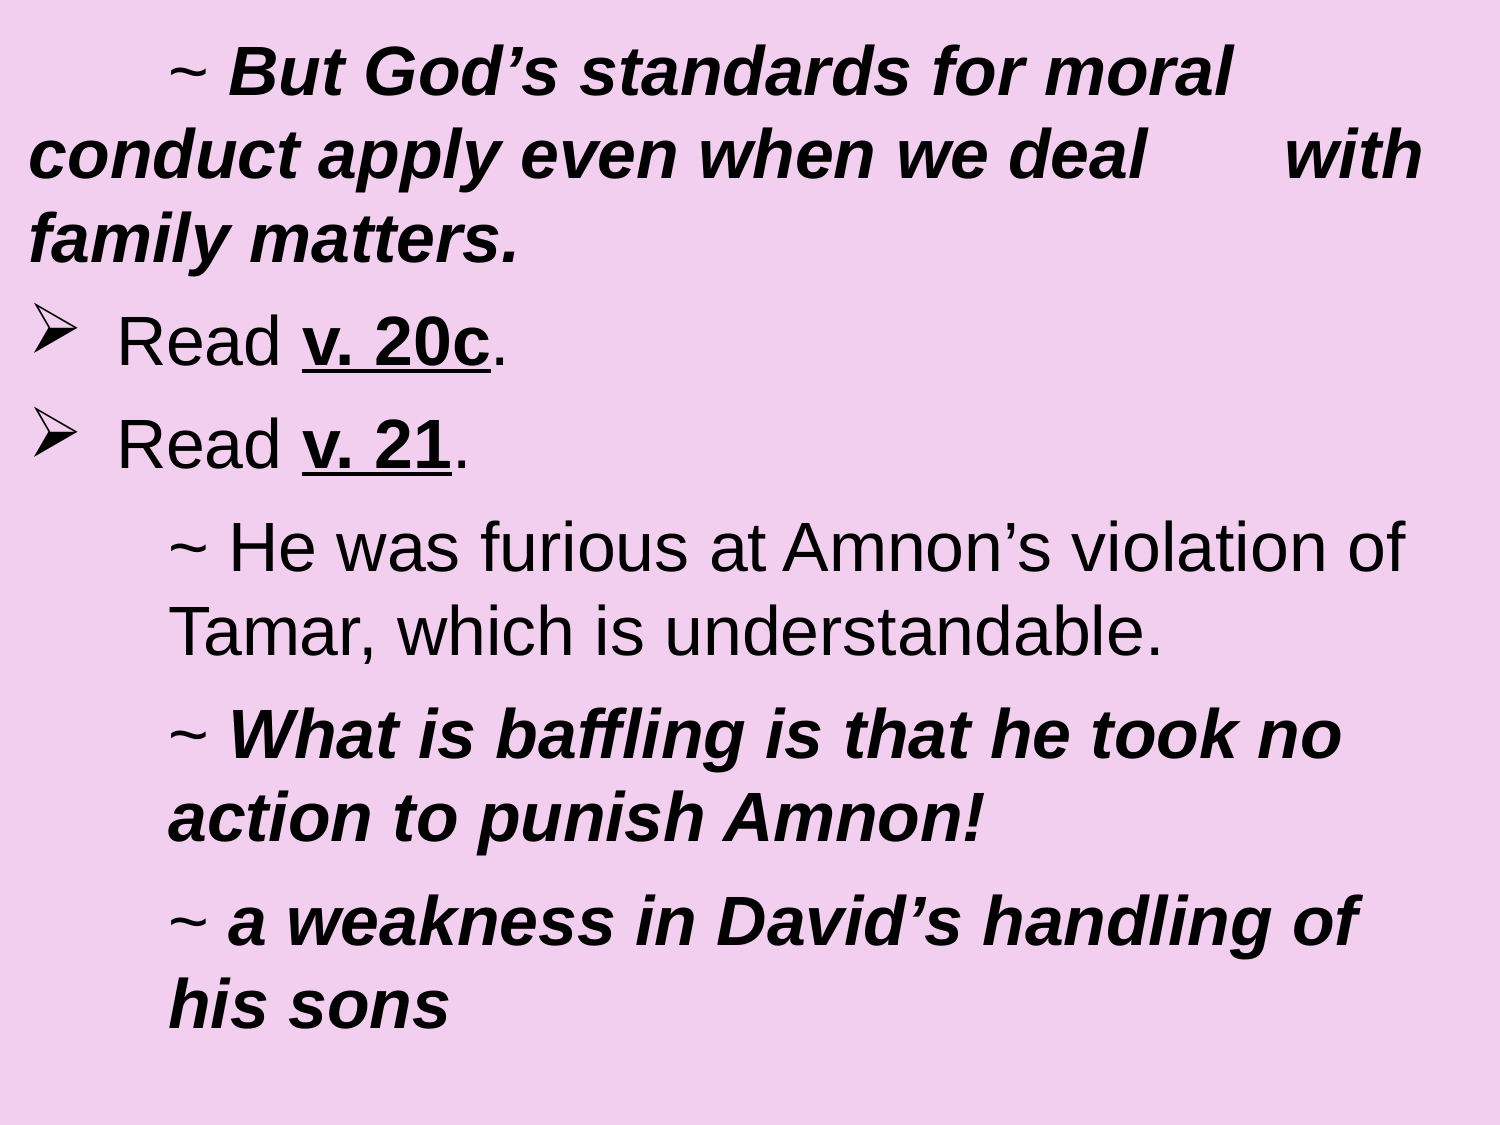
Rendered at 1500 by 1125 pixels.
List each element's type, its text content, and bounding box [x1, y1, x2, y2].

subtitle ~ But God’s standards for moral conduct apply even when we deal with family matters. Read v. 20c. Read v. 21. ~ He was furious at Amnon’s violation of Tamar, which is understandable. ~ What is baffling is that he took no action to punish Amnon! ~ a weakness in David’s handling of his sons [13, 17, 1487, 1108]
